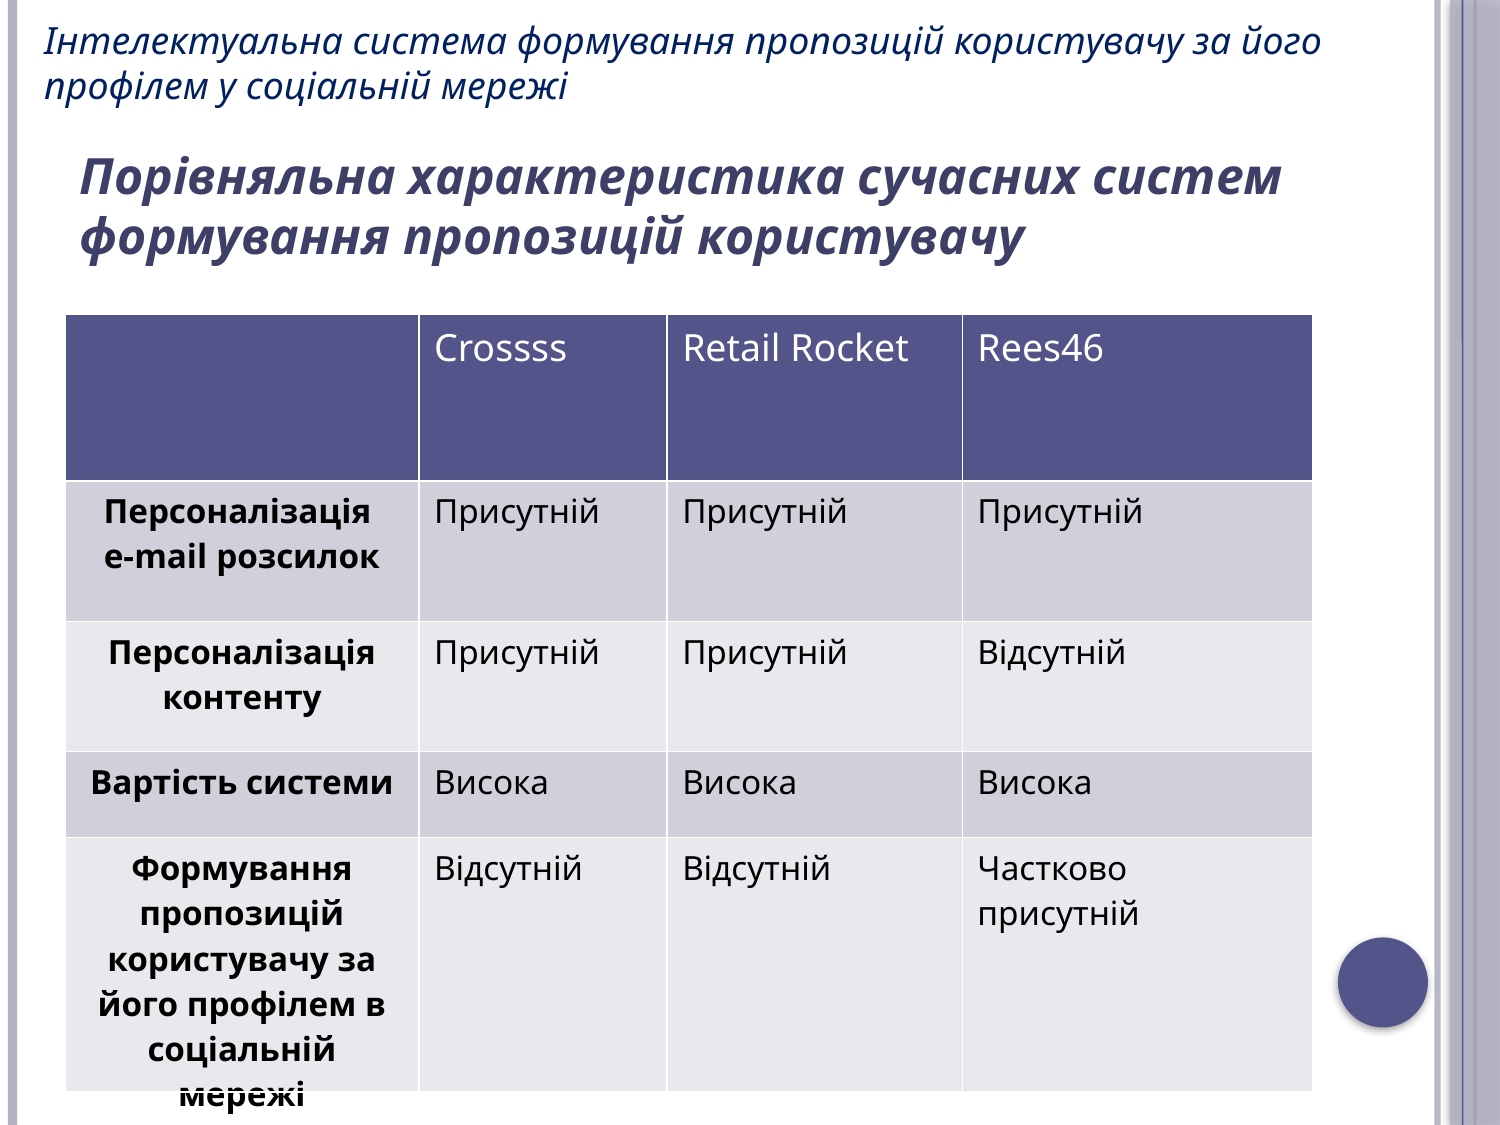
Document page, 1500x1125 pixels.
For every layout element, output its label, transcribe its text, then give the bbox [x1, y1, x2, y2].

table_header Rees46 [963, 315, 1312, 480]
table_cell Частково присутній [963, 838, 1312, 1091]
table_cell Висока [668, 752, 962, 837]
table_cell Висока [420, 752, 666, 837]
table_cell Персоналізація контенту [66, 622, 418, 751]
text_box Порівняльна характеристика сучасних систем формування пропозицій користувачу [64, 137, 1436, 272]
table_cell Відсутній [420, 838, 666, 1091]
table_cell Відсутній [963, 622, 1312, 751]
table_cell Вартість системи [66, 752, 418, 837]
table_cell Присутній [420, 622, 666, 751]
table_cell Відсутній [668, 838, 962, 1091]
table_header Crossss [420, 315, 666, 480]
table_cell Висока [963, 752, 1312, 837]
table_cell Формування пропозицій користувачу за його профілем в соціальній мережі [66, 838, 418, 1091]
table_header [66, 315, 418, 480]
table_cell Присутній [668, 482, 962, 621]
table_cell Персоналізація e-mail розсилок [66, 482, 418, 621]
text_box Інтелектуальна система формування пропозицій користувачу за його профілем у соціальній мережі [29, 42, 1459, 115]
table_cell Присутній [668, 622, 962, 751]
table_cell Присутній [963, 482, 1312, 621]
table_cell Присутній [420, 482, 666, 621]
table_header Retail Rocket [668, 315, 962, 480]
